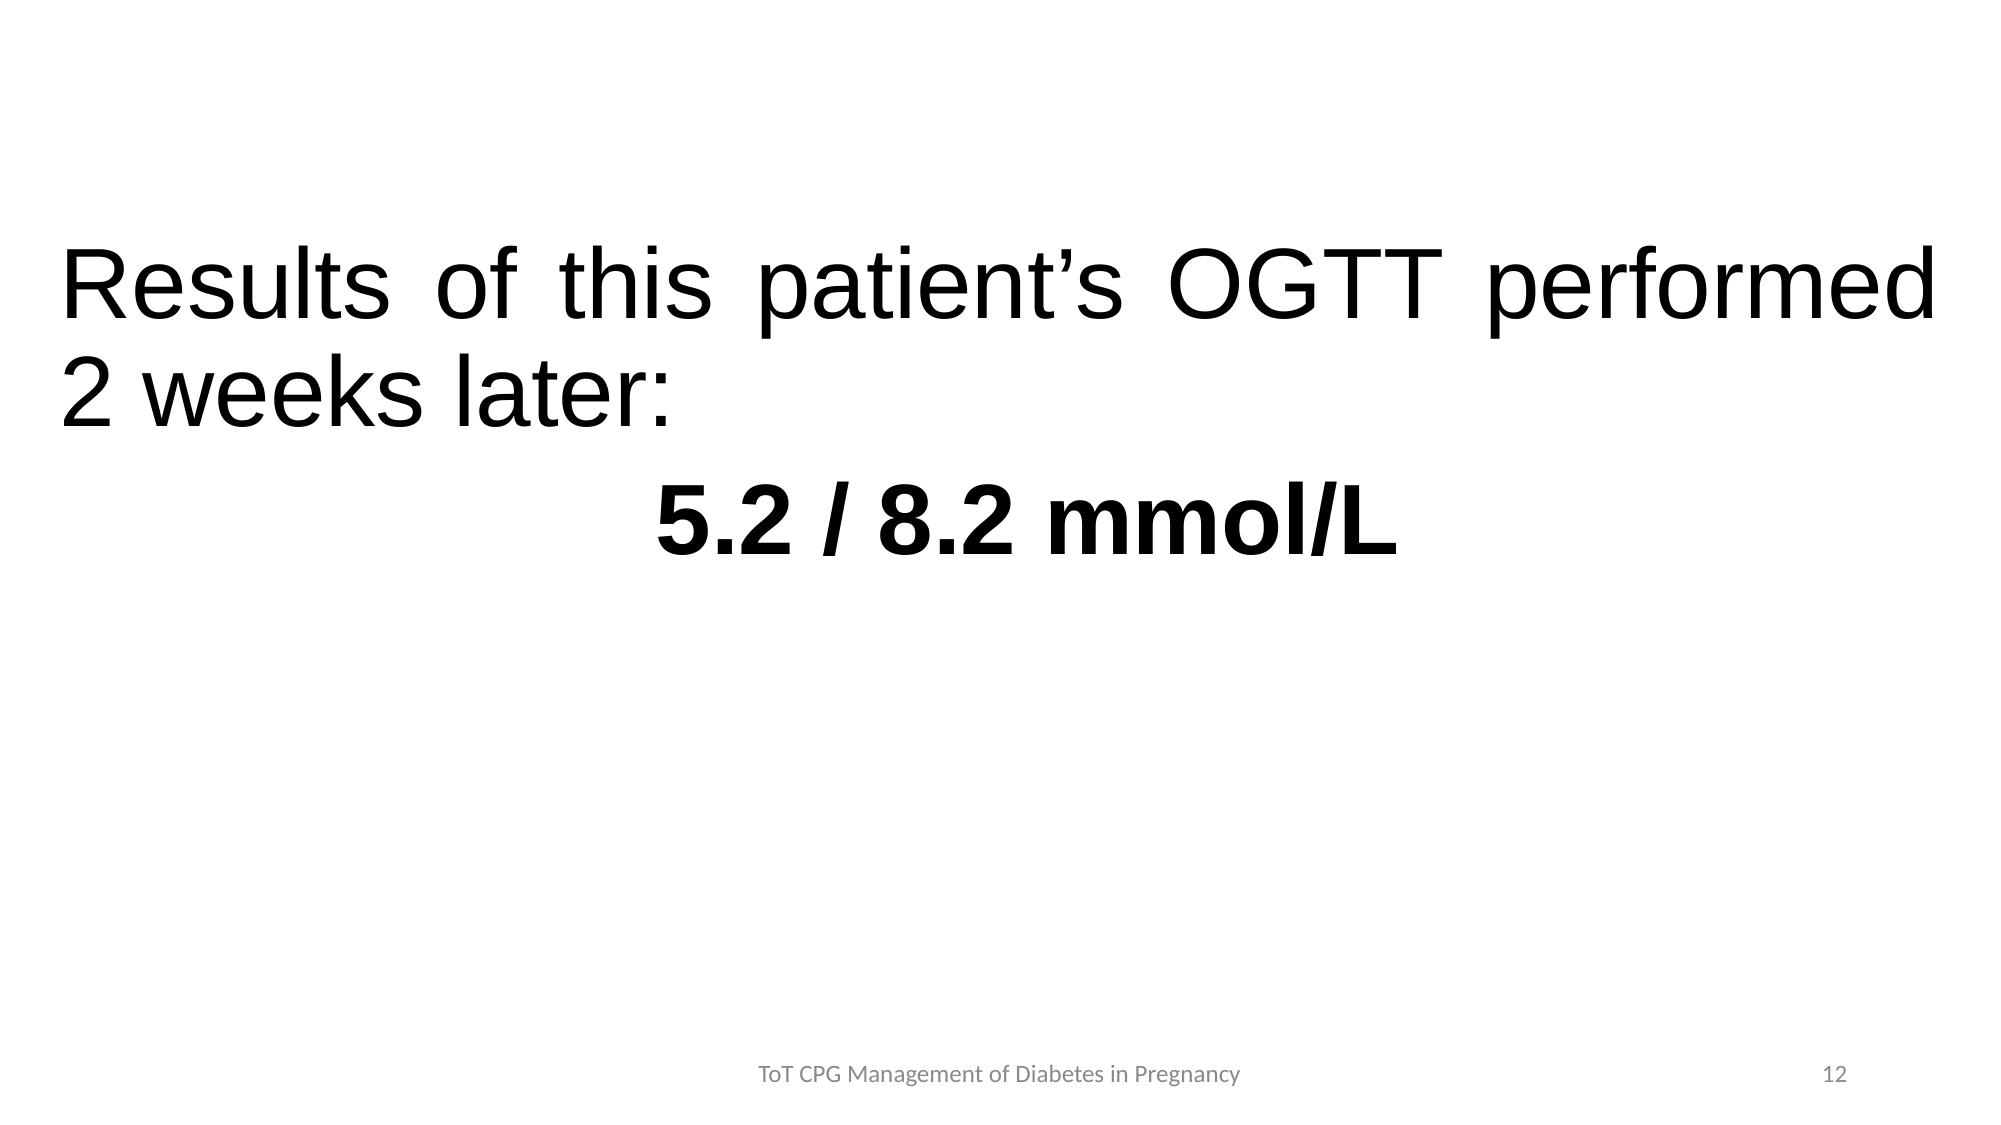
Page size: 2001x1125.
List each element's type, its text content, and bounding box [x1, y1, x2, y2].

footer ToT CPG Management of Diabetes in Pregnancy [662, 1042, 1338, 1103]
list Results of this patient’s OGTT performed 2 weeks later: 5.2 / 8.2 mmol/L [44, 224, 1956, 1073]
slide_number 12 [1412, 1042, 1863, 1103]
